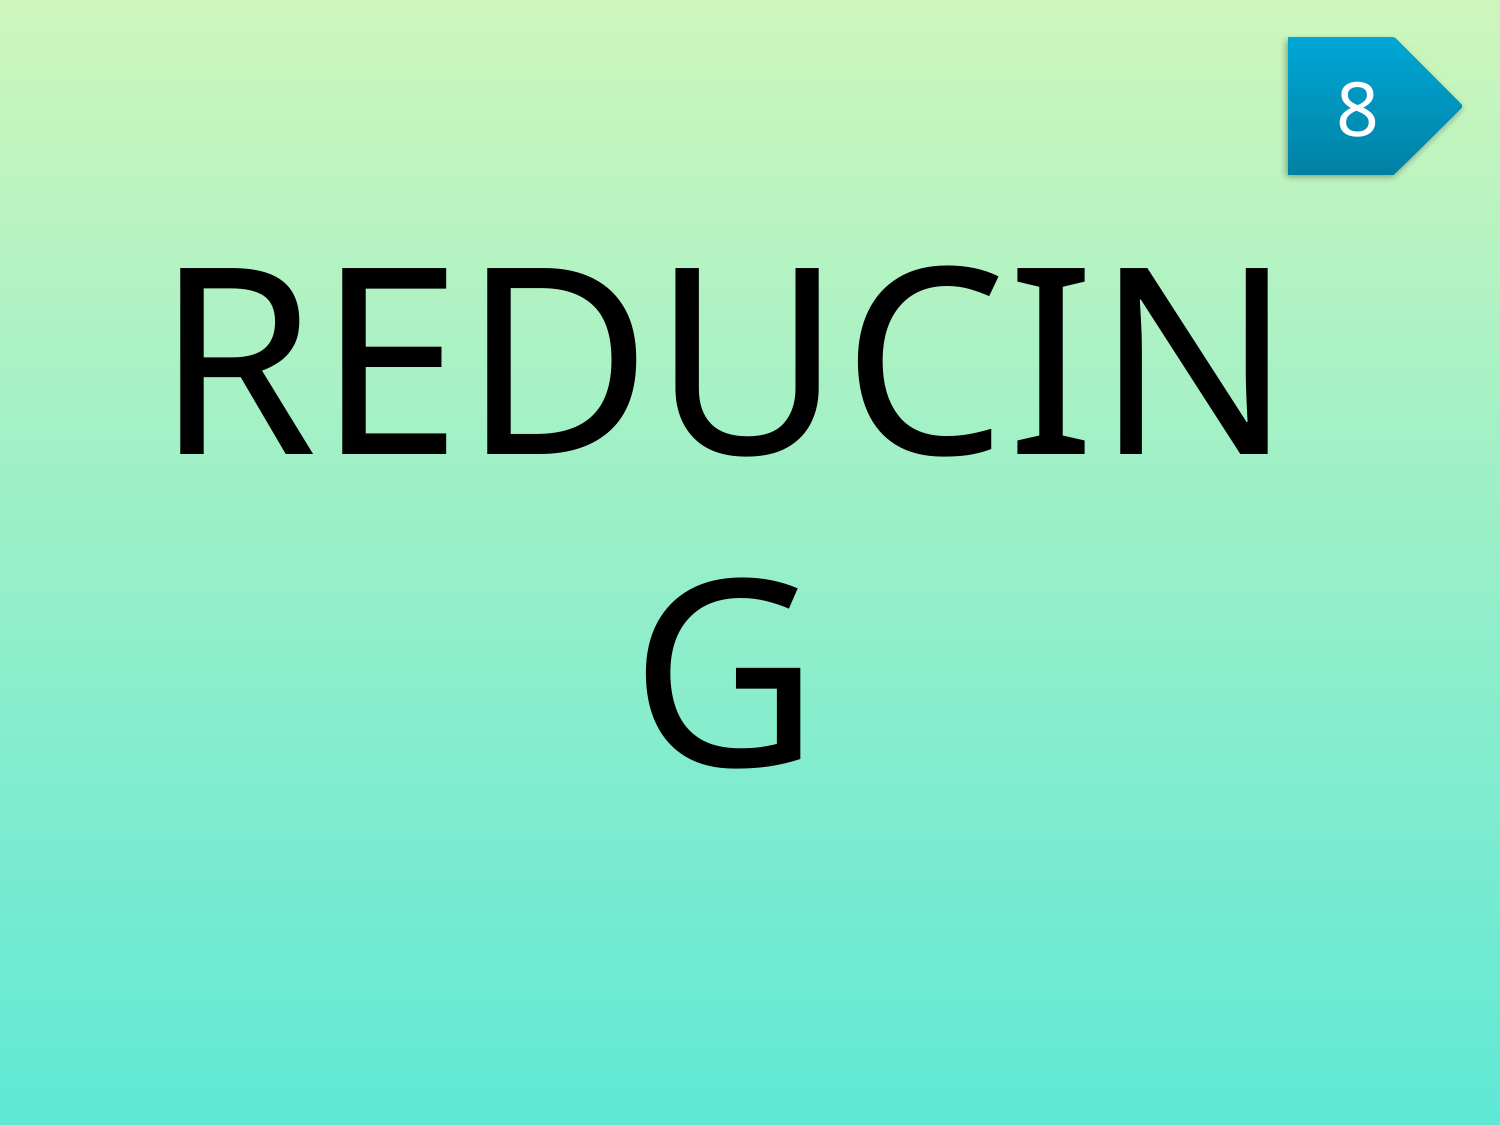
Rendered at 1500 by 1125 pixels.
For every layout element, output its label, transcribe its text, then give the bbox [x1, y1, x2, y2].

title REDUCING [50, 412, 1400, 600]
text_box 8 [1287, 37, 1463, 175]
